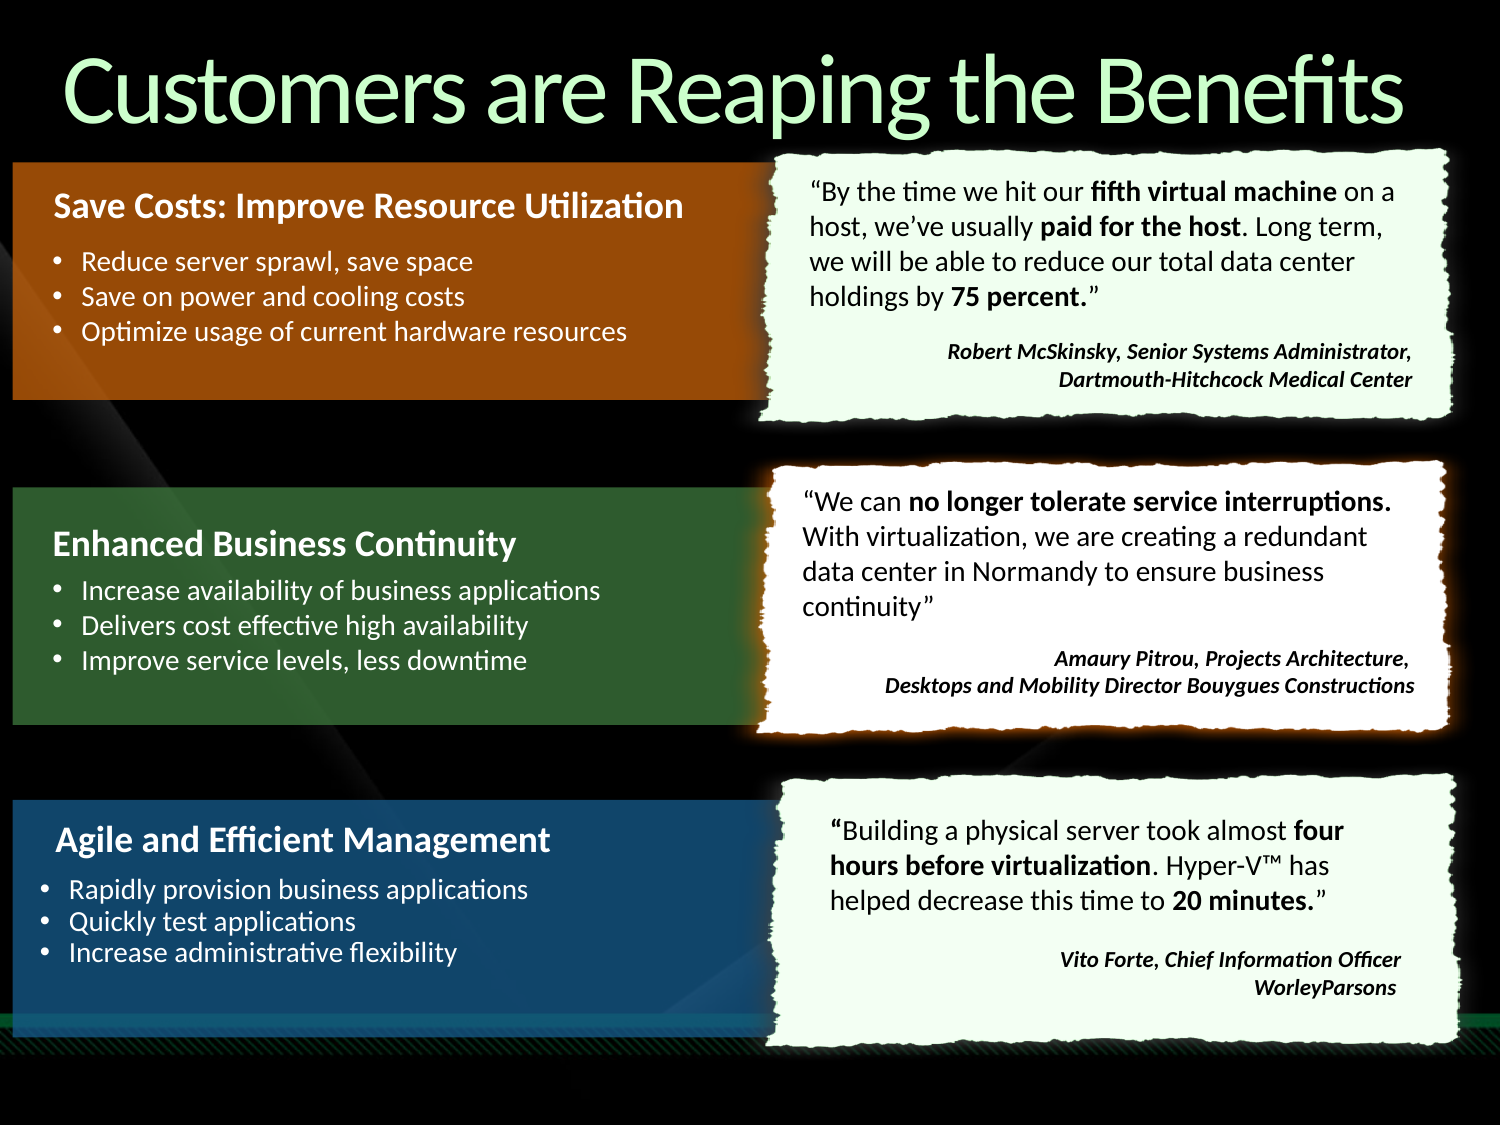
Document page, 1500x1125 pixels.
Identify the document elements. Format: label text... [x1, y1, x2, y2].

text_box [8, 158, 721, 404]
text_box Rapidly provision business applications Quickly test applications Increase administrative flexibility [24, 867, 728, 1063]
text_box Reduce server sprawl, save space Save on power and cooling costs Optimize usage of current hardware resources [37, 235, 721, 398]
title Customers are Reaping the Benefits [62, 37, 1438, 147]
text_box Increase availability of business applications Delivers cost effective high availability Improve service levels, less downtime [37, 563, 718, 738]
text_box Save Costs: Improve Resource Utilization [38, 173, 721, 234]
text_box Enhanced Business Continuity [38, 511, 718, 572]
text_box [8, 483, 718, 729]
picture [0, 0, 1500, 1125]
text_box [8, 795, 728, 1042]
text_box Agile and Efficient Management [40, 807, 728, 868]
